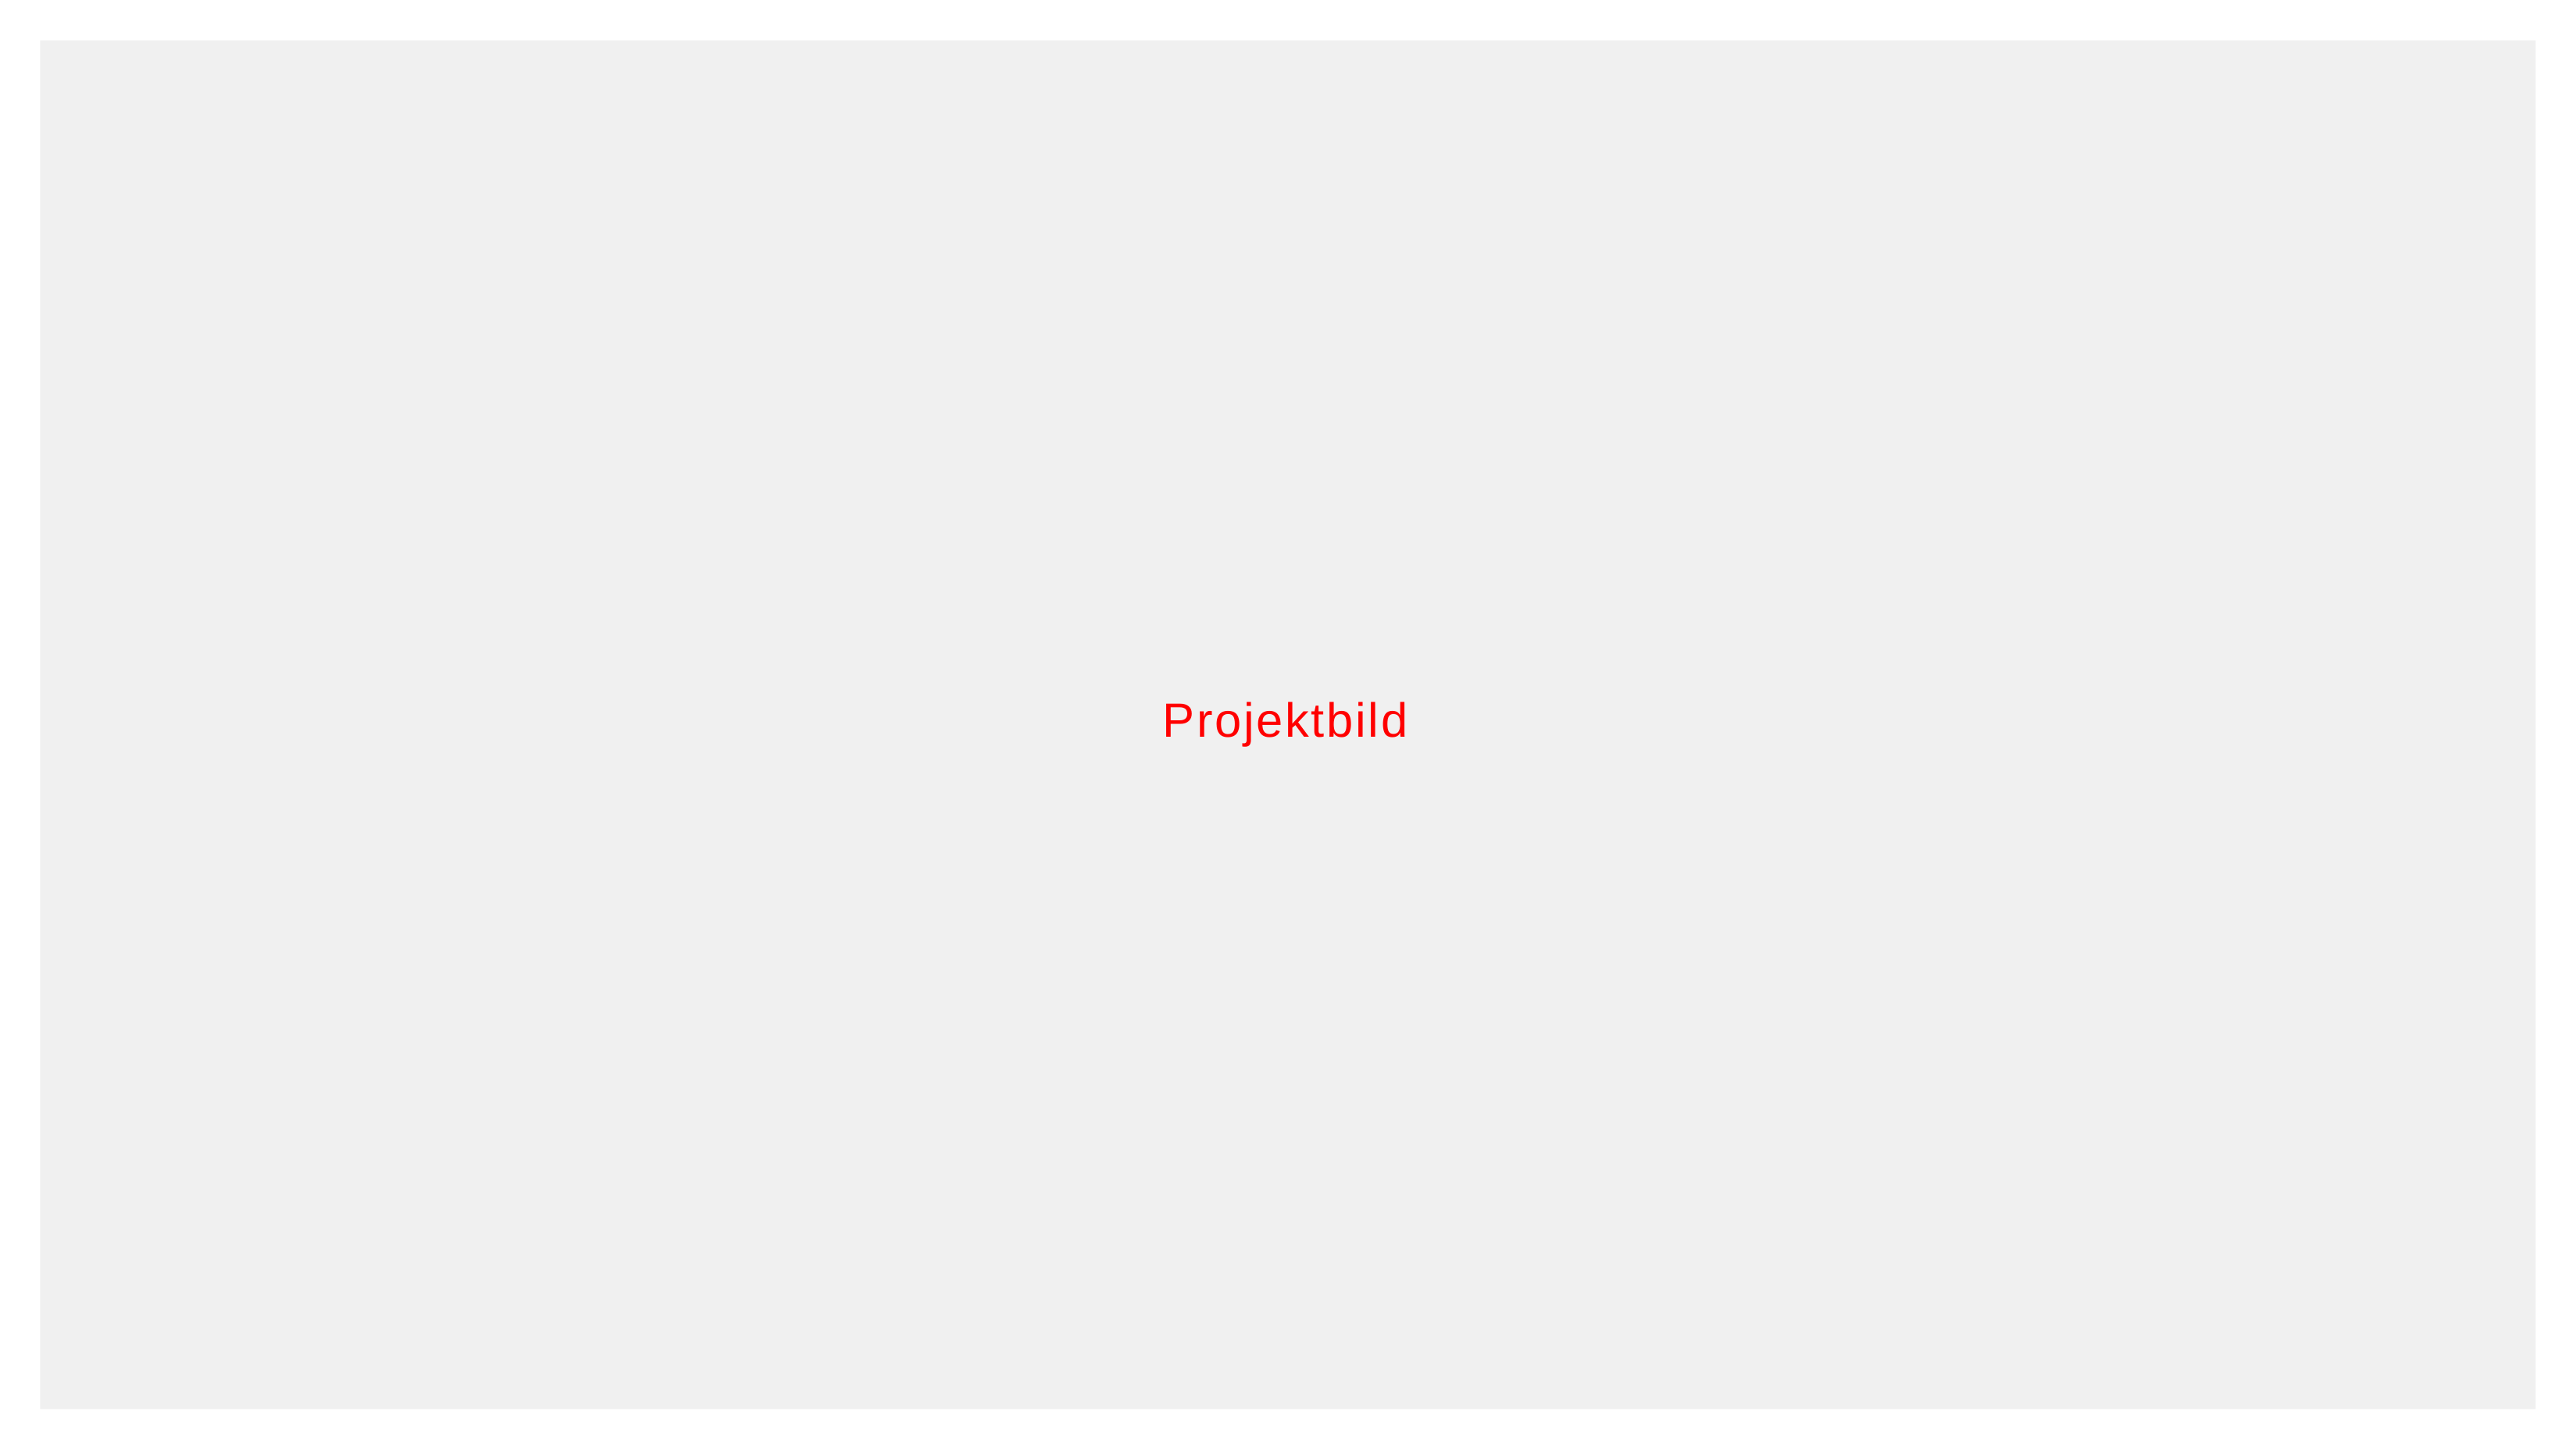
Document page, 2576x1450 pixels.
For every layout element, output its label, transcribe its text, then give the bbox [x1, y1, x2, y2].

text_box Projektbild [1161, 687, 1416, 747]
text_box [40, 40, 2536, 1409]
